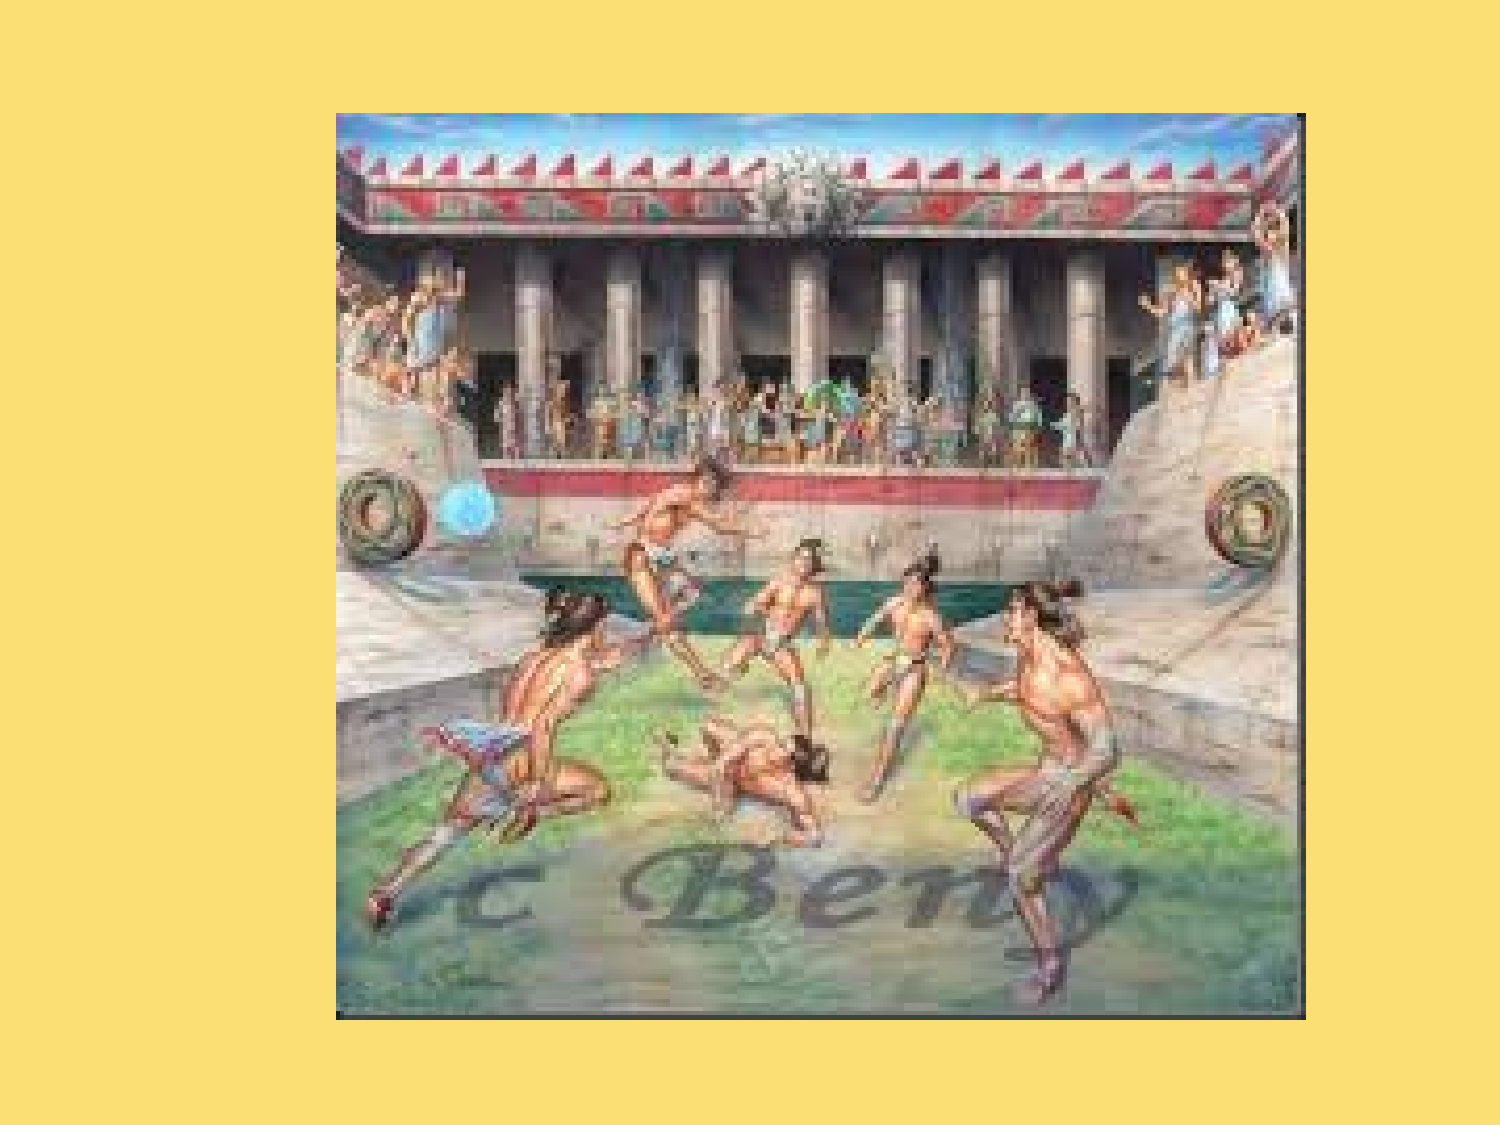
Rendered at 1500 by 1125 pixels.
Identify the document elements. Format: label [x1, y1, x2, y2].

list [336, 113, 1306, 1020]
